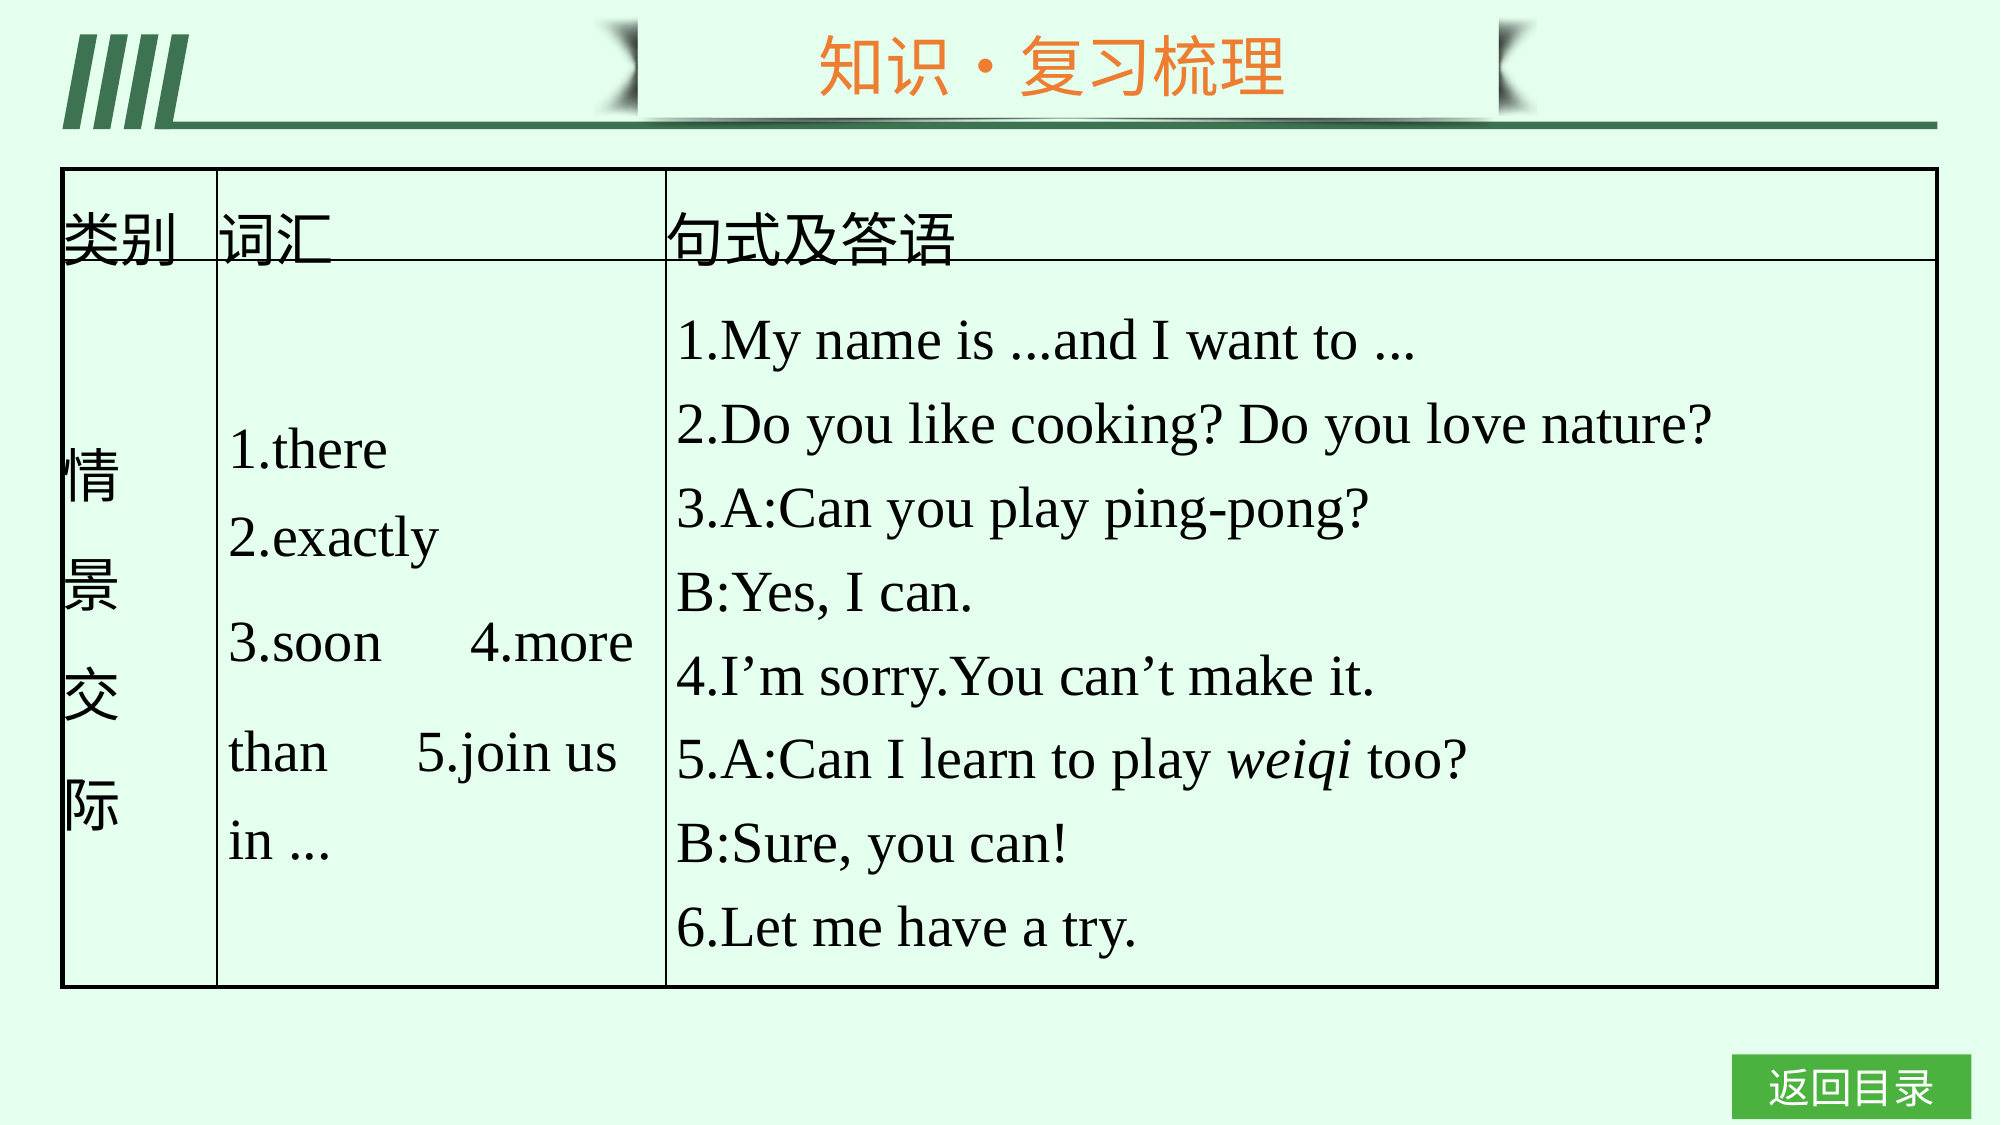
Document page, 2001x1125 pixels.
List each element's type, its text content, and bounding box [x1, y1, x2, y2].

table_header 类别 [65, 171, 216, 259]
table_header 词汇 [218, 171, 665, 259]
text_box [62, 34, 1938, 130]
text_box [594, 16, 1537, 127]
table_cell 1.My name is ...and I want to ... 2.Do you like cooking? Do you love nature? 3.A:Can you play ping-pong? B:Yes, I can. 4.I’m sorry.You can’t make it. 5.A:Can I learn to play weiqi too? B:Sure, you can! 6.Let me have a try. [667, 261, 1935, 985]
table_header 句式及答语 [667, 171, 1935, 259]
table_cell 情 景 交 际 [65, 261, 216, 985]
table_cell 1.there 2.exactly 3.soon 4.more than 5.join us in ... [218, 261, 665, 985]
